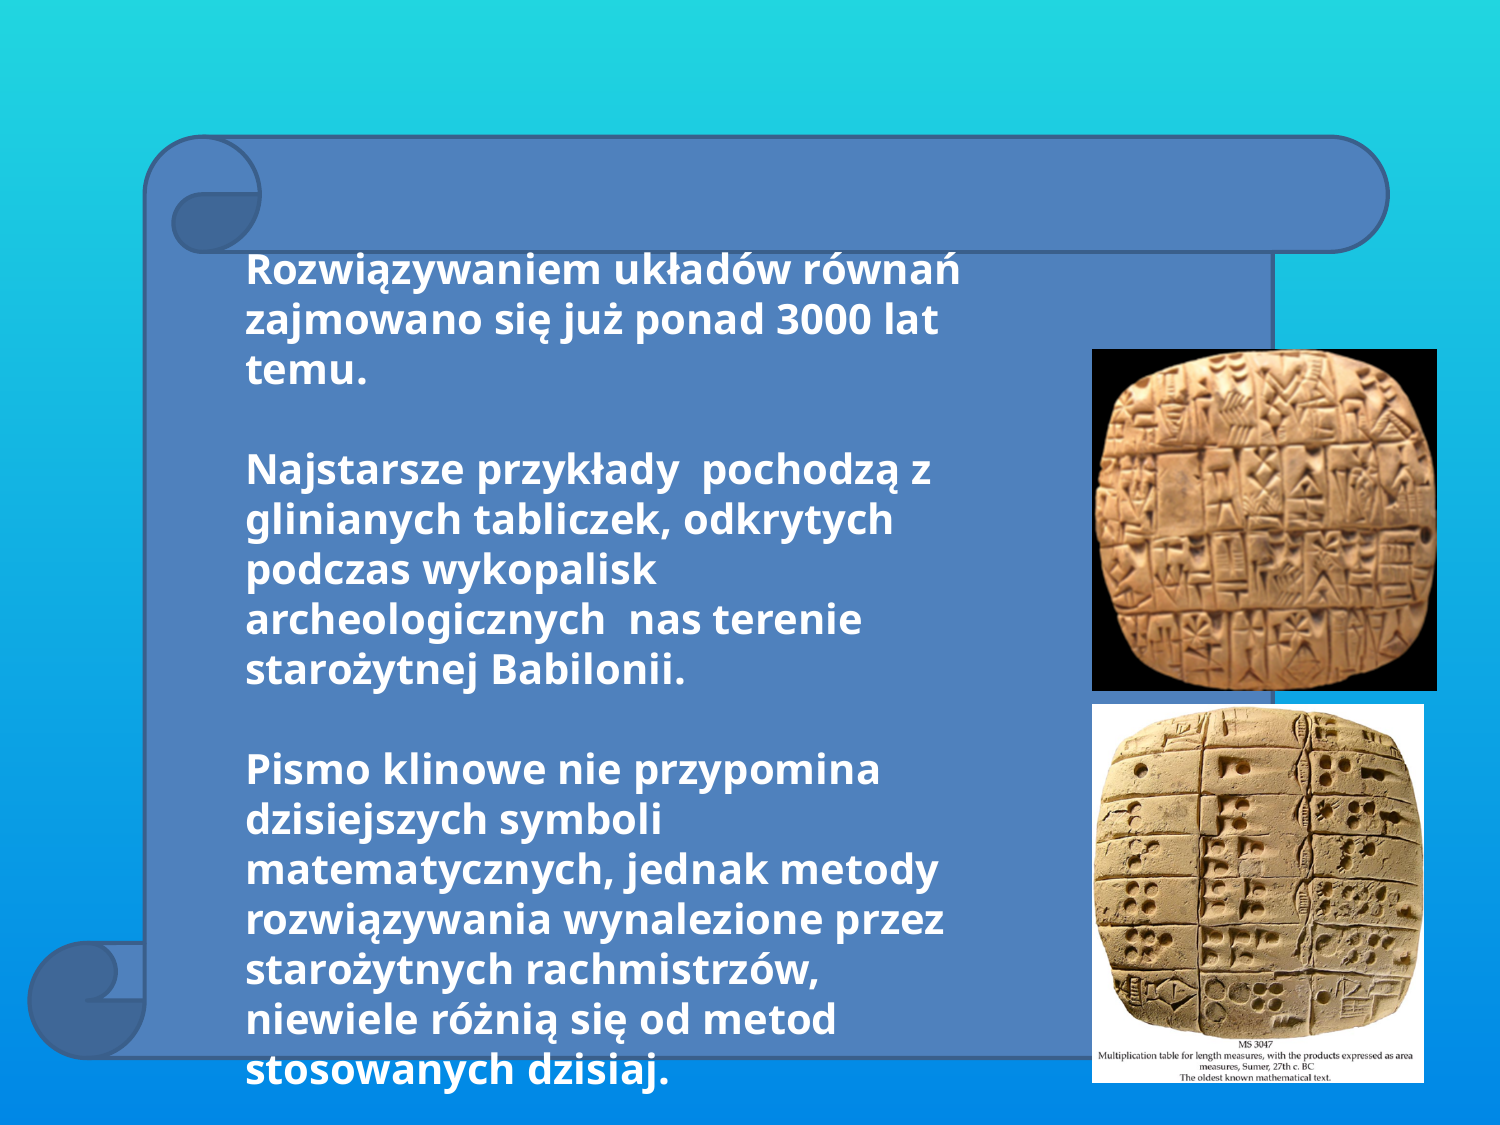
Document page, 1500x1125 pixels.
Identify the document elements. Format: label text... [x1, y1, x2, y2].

picture [1092, 703, 1425, 1083]
text_box [27, 134, 1390, 1061]
picture [1092, 349, 1500, 692]
text_box Rozwiązywaniem układów równań zajmowano się już ponad 3000 lat temu. Najstarsze przykłady pochodzą z glinianych tabliczek, odkrytych podczas wykopalisk archeologicznych nas terenie starożytnej Babilonii. Pismo klinowe nie przypomina dzisiejszych symboli matematycznych, jednak metody rozwiązywania wynalezione przez starożytnych rachmistrzów, niewiele różnią się od metod stosowanych dzisiaj. [230, 235, 1010, 1101]
